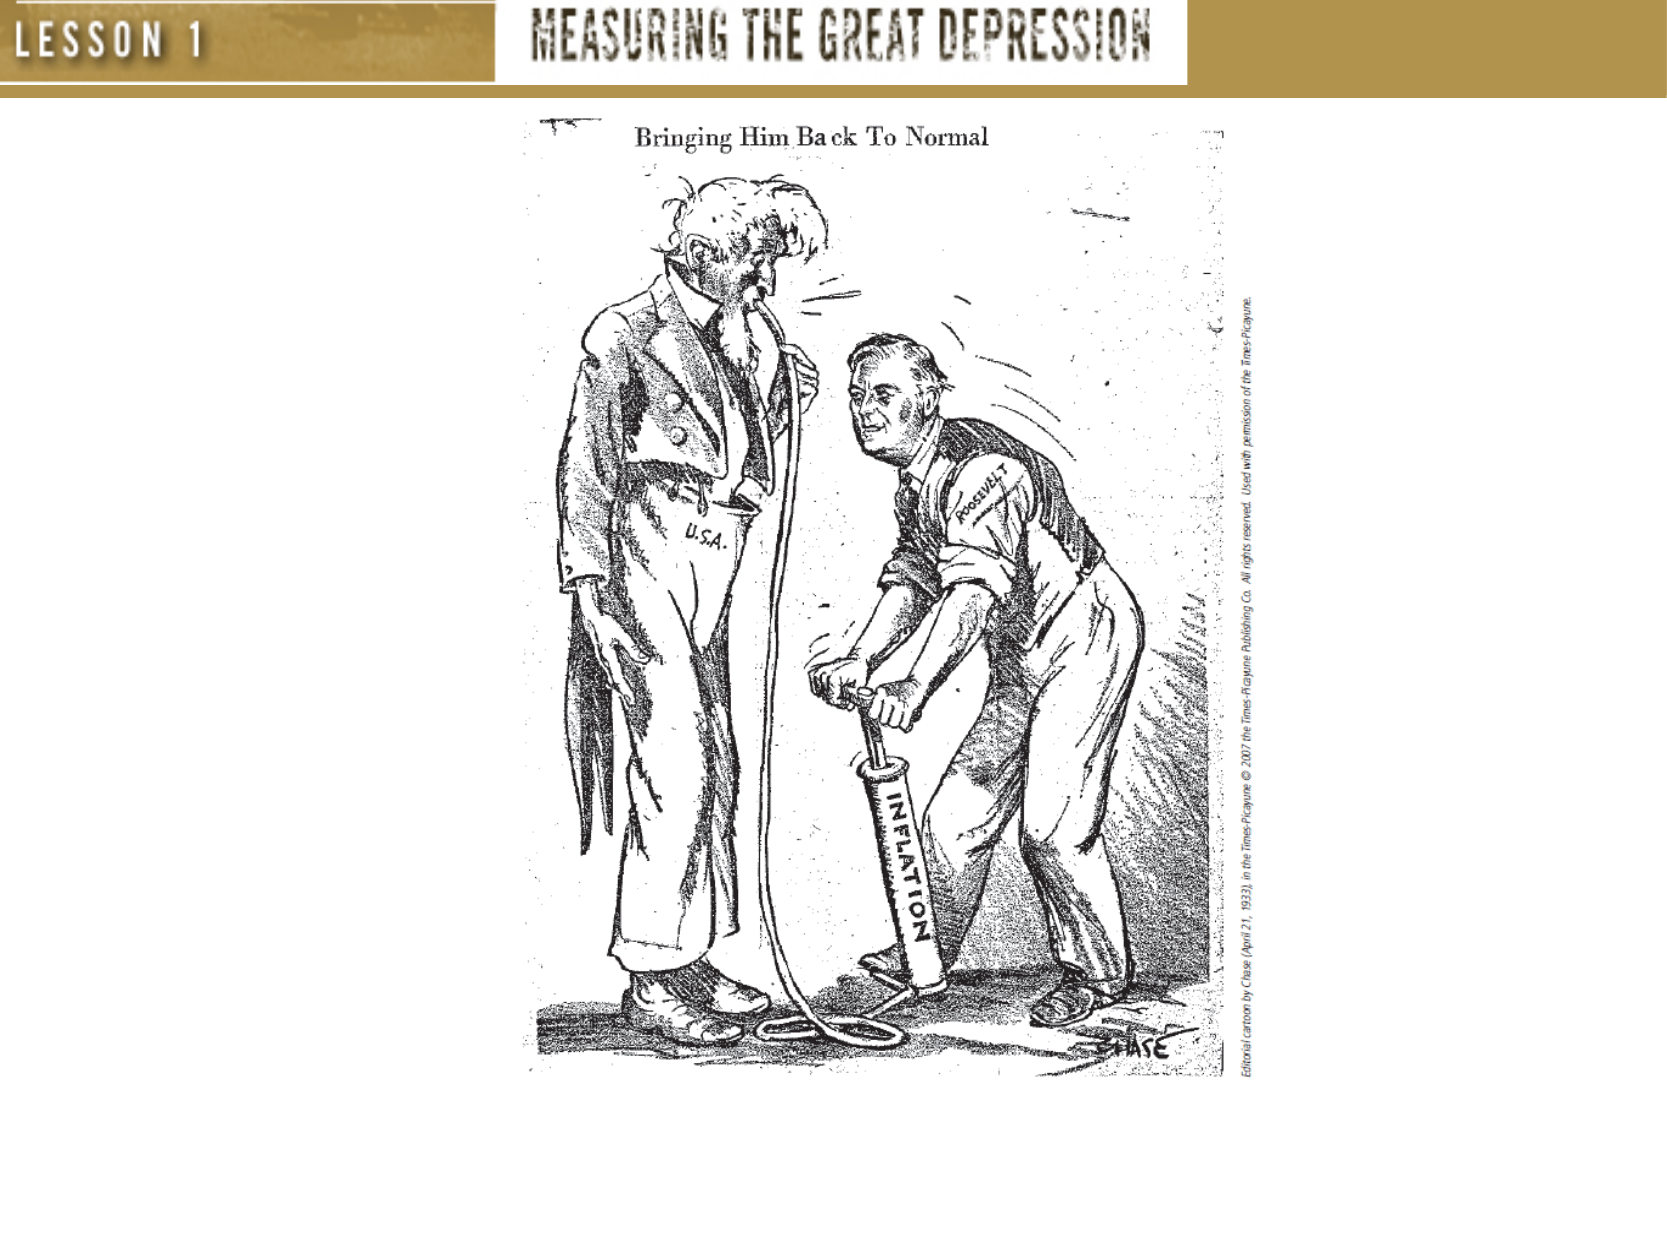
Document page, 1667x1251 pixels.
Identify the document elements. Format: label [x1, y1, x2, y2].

picture [0, 0, 1188, 85]
picture [506, 110, 1272, 1101]
